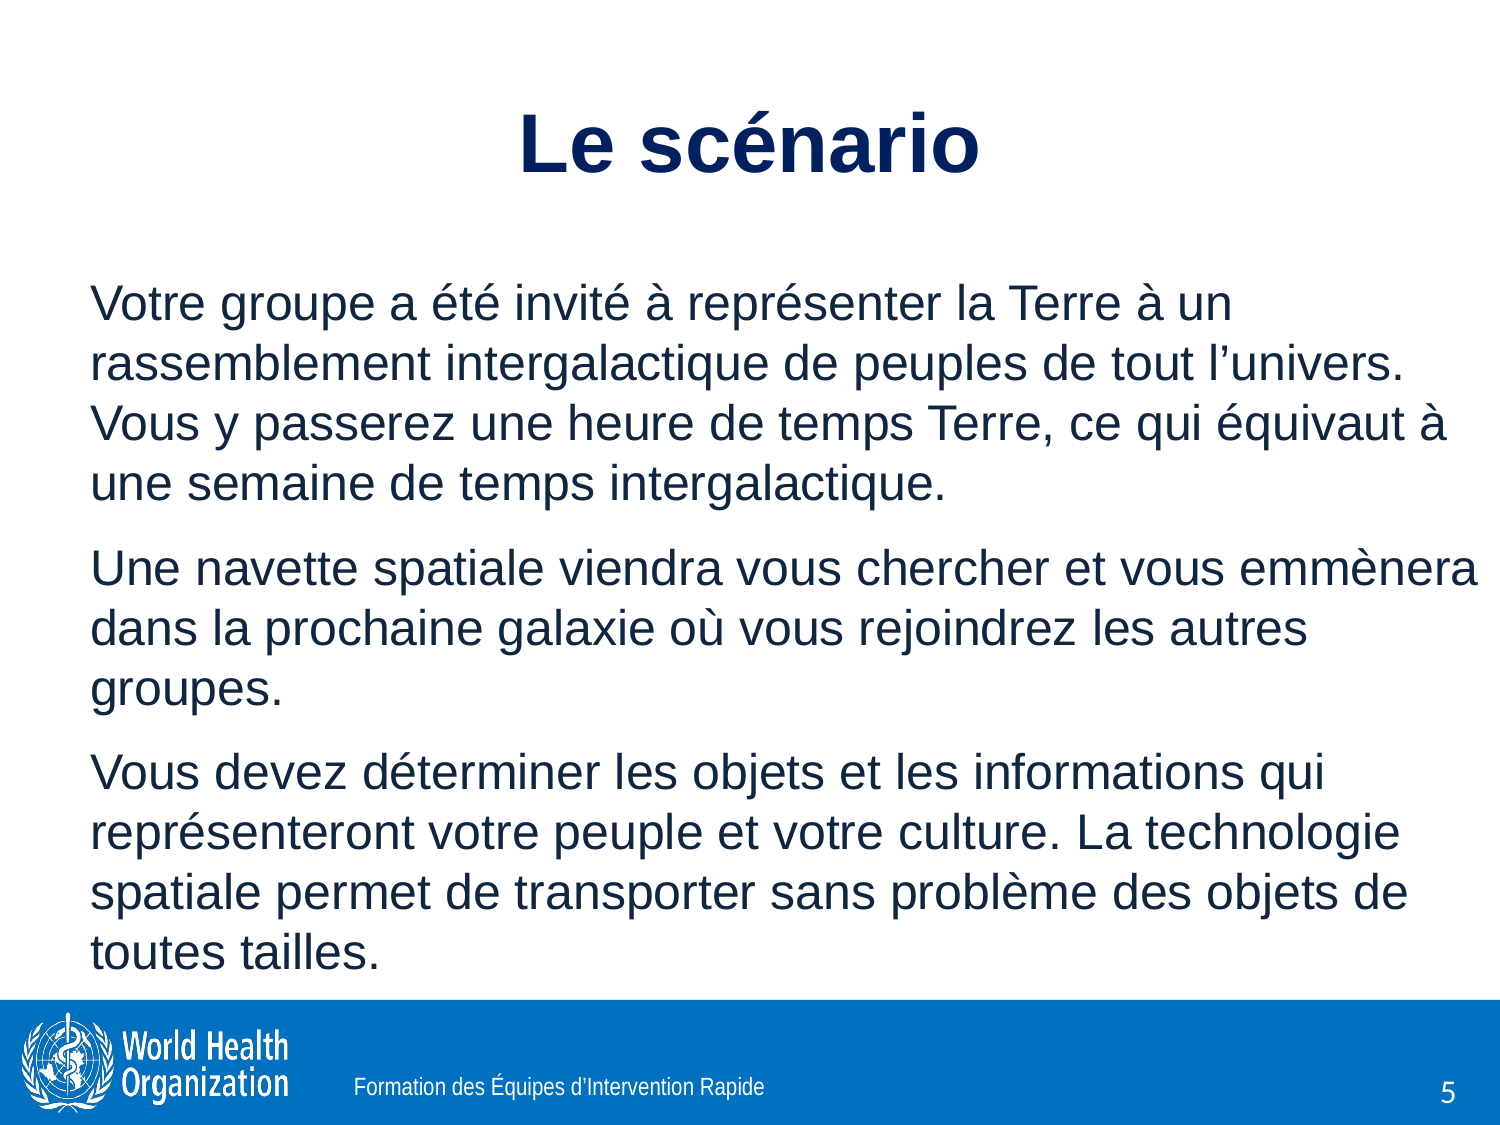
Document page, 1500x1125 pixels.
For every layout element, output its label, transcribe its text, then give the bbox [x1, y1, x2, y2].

title Le scénario [75, 45, 1425, 233]
picture [21, 1012, 288, 1113]
list Votre groupe a été invité à représenter la Terre à un rassemblement intergalactique de peuples de tout l’univers. Vous y passerez une heure de temps Terre, ce qui équivaut à une semaine de temps intergalactique. Une navette spatiale viendra vous chercher et vous emmènera dans la prochaine galaxie où vous rejoindrez les autres groupes. Vous devez déterminer les objets et les informations qui représenteront votre peuple et votre culture. La technologie spatiale permet de transporter sans problème des objets de toutes tailles. [75, 262, 1500, 1005]
